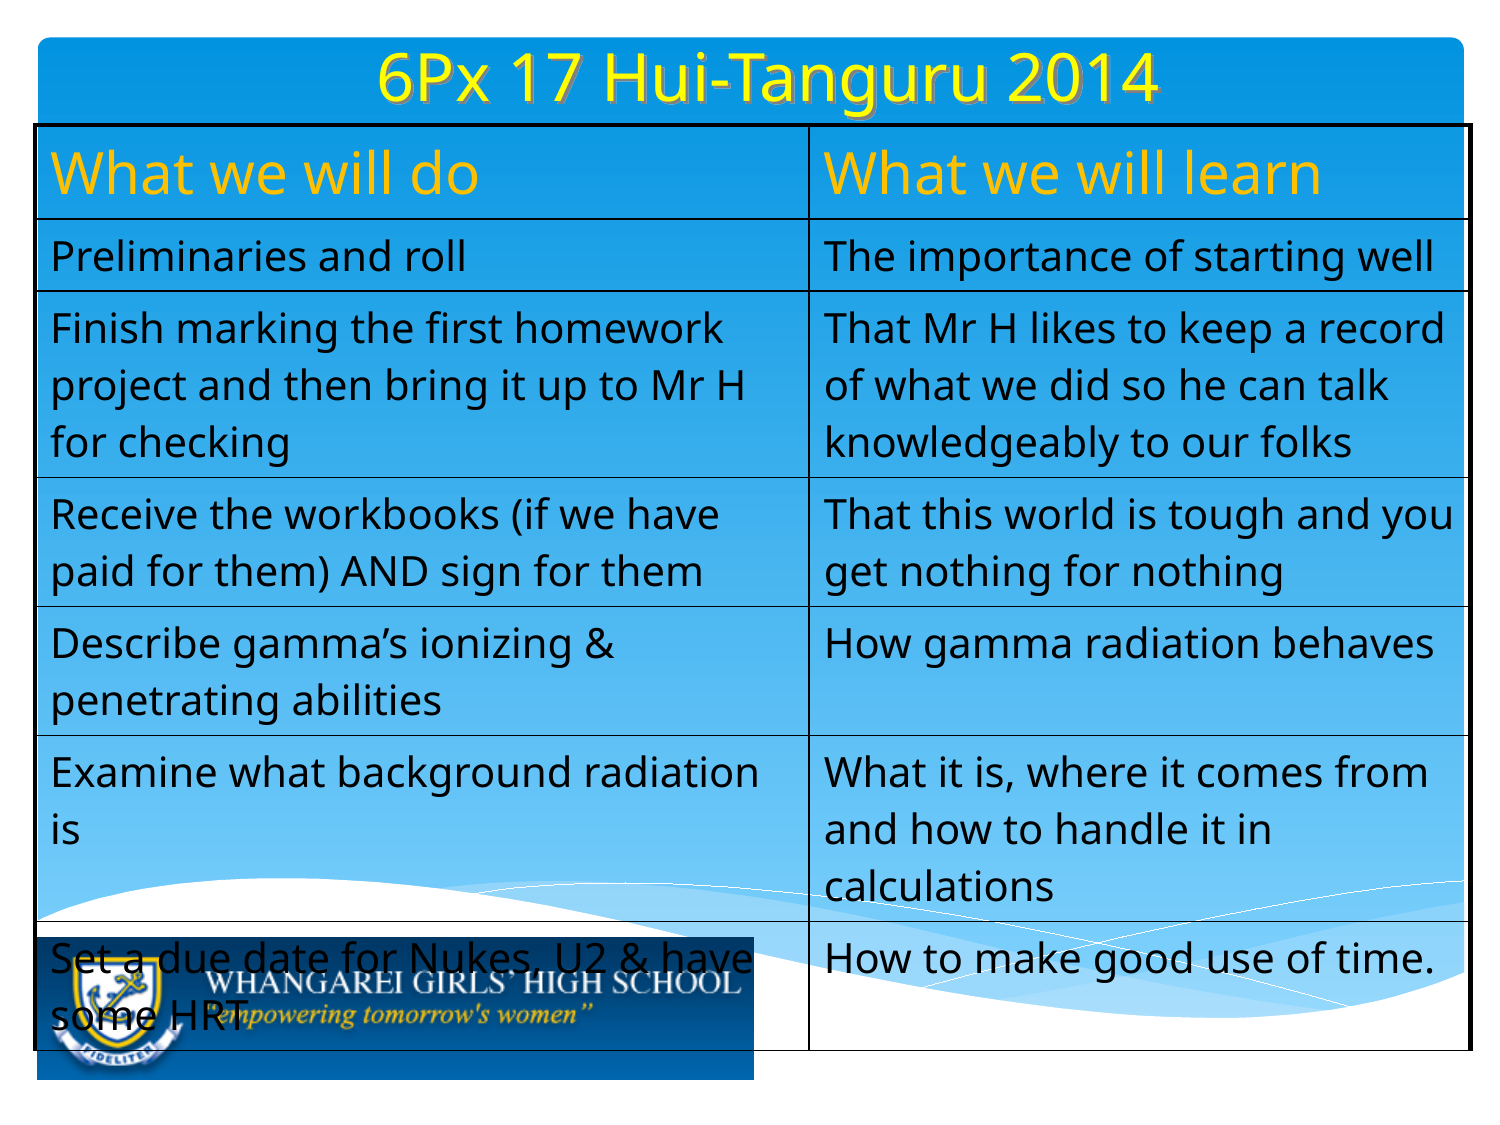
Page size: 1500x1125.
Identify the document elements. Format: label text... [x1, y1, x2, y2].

text_box 6Px 17 Hui-Tanguru 2014 [162, 24, 1375, 123]
table_cell The importance of starting well [810, 220, 1468, 290]
table_header What we will do [37, 127, 808, 218]
table_cell How to make good use of time. [810, 922, 1468, 1050]
picture [37, 937, 754, 1080]
table_header What we will learn [810, 127, 1468, 218]
table_cell Finish marking the first homework project and then bring it up to Mr H for checking [37, 292, 808, 477]
table_cell Describe gamma’s ionizing & penetrating abilities [37, 607, 808, 735]
table_cell Set a due date for Nukes, U2 & have some HRT [37, 922, 808, 1050]
table_cell Receive the workbooks (if we have paid for them) AND sign for them [37, 478, 808, 606]
table_cell Examine what background radiation is [37, 736, 808, 921]
table_cell Preliminaries and roll [37, 220, 808, 290]
table_cell That this world is tough and you get nothing for nothing [810, 478, 1468, 606]
table_cell That Mr H likes to keep a record of what we did so he can talk knowledgeably to our folks [810, 292, 1468, 477]
table_cell What it is, where it comes from and how to handle it in calculations [810, 736, 1468, 921]
table_cell How gamma radiation behaves [810, 607, 1468, 735]
